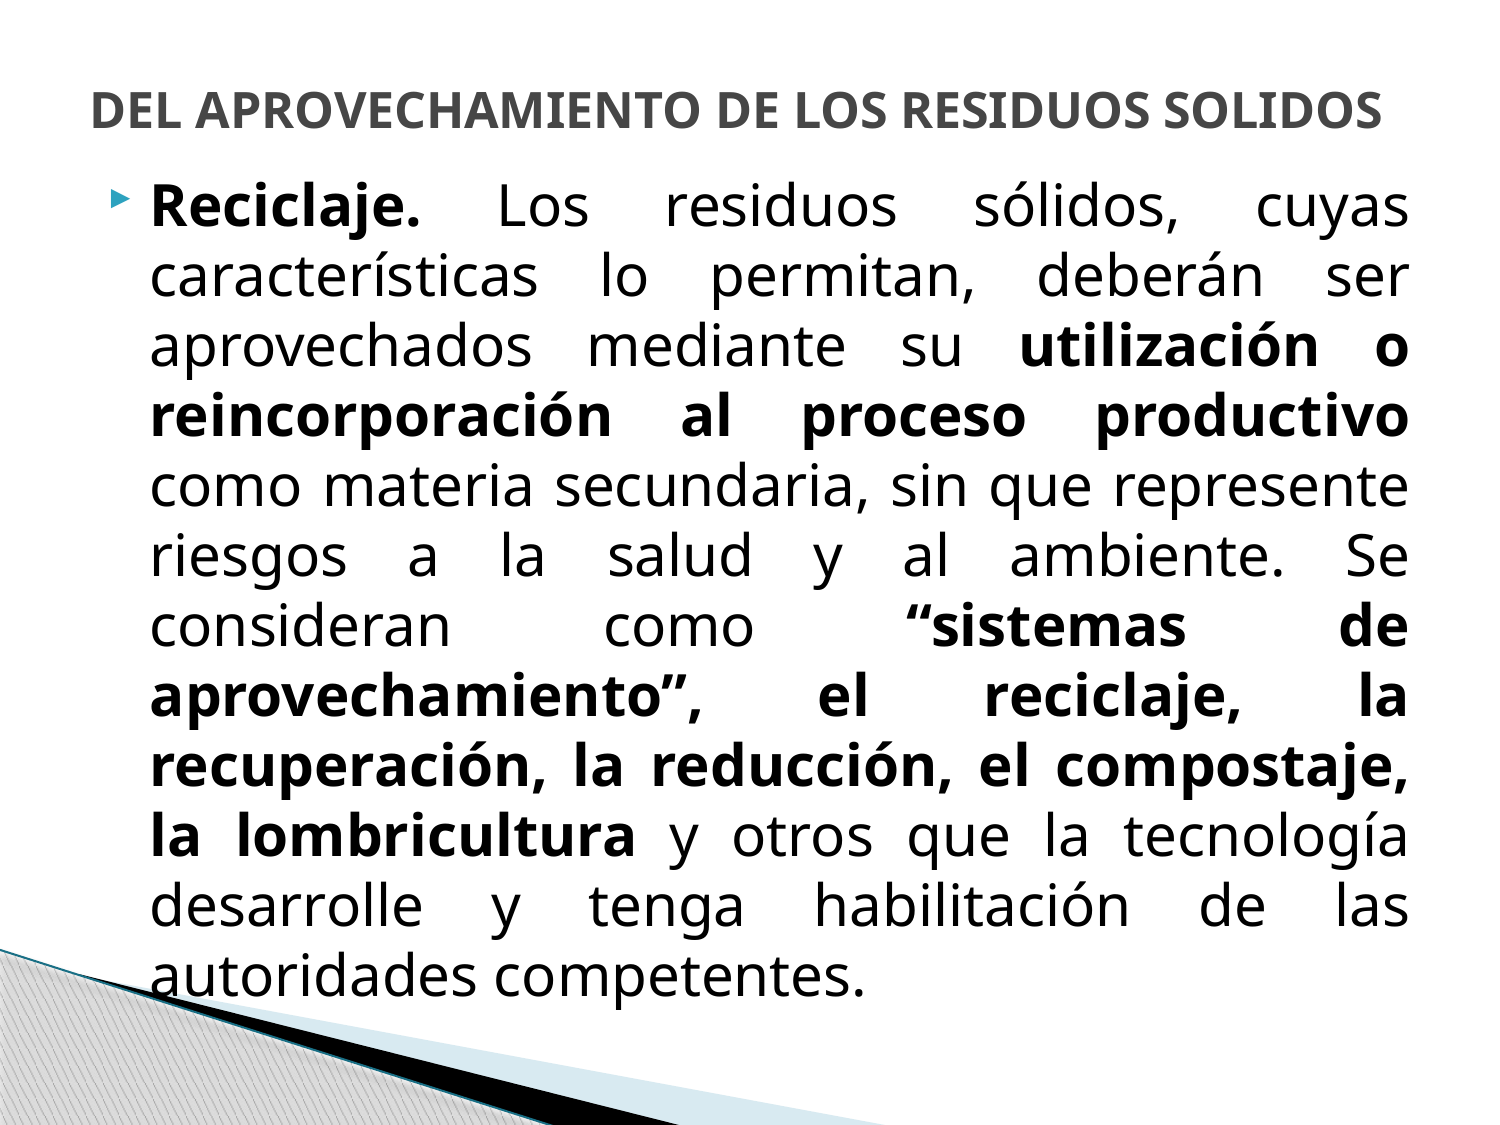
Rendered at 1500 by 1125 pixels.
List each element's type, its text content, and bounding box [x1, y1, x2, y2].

title DEL APROVECHAMIENTO DE LOS RESIDUOS SOLIDOS [75, 45, 1425, 233]
list Reciclaje. Los residuos sólidos, cuyas características lo permitan, deberán ser aprovechados mediante su utilización o reincorporación al proceso productivo como materia secundaria, sin que represente riesgos a la salud y al ambiente. Se consideran como “sistemas de aprovechamiento”, el reciclaje, la recuperación, la reducción, el compostaje, la lombricultura y otros que la tecnología desarrolle y tenga habilitación de las autoridades competentes. [75, 233, 1425, 904]
